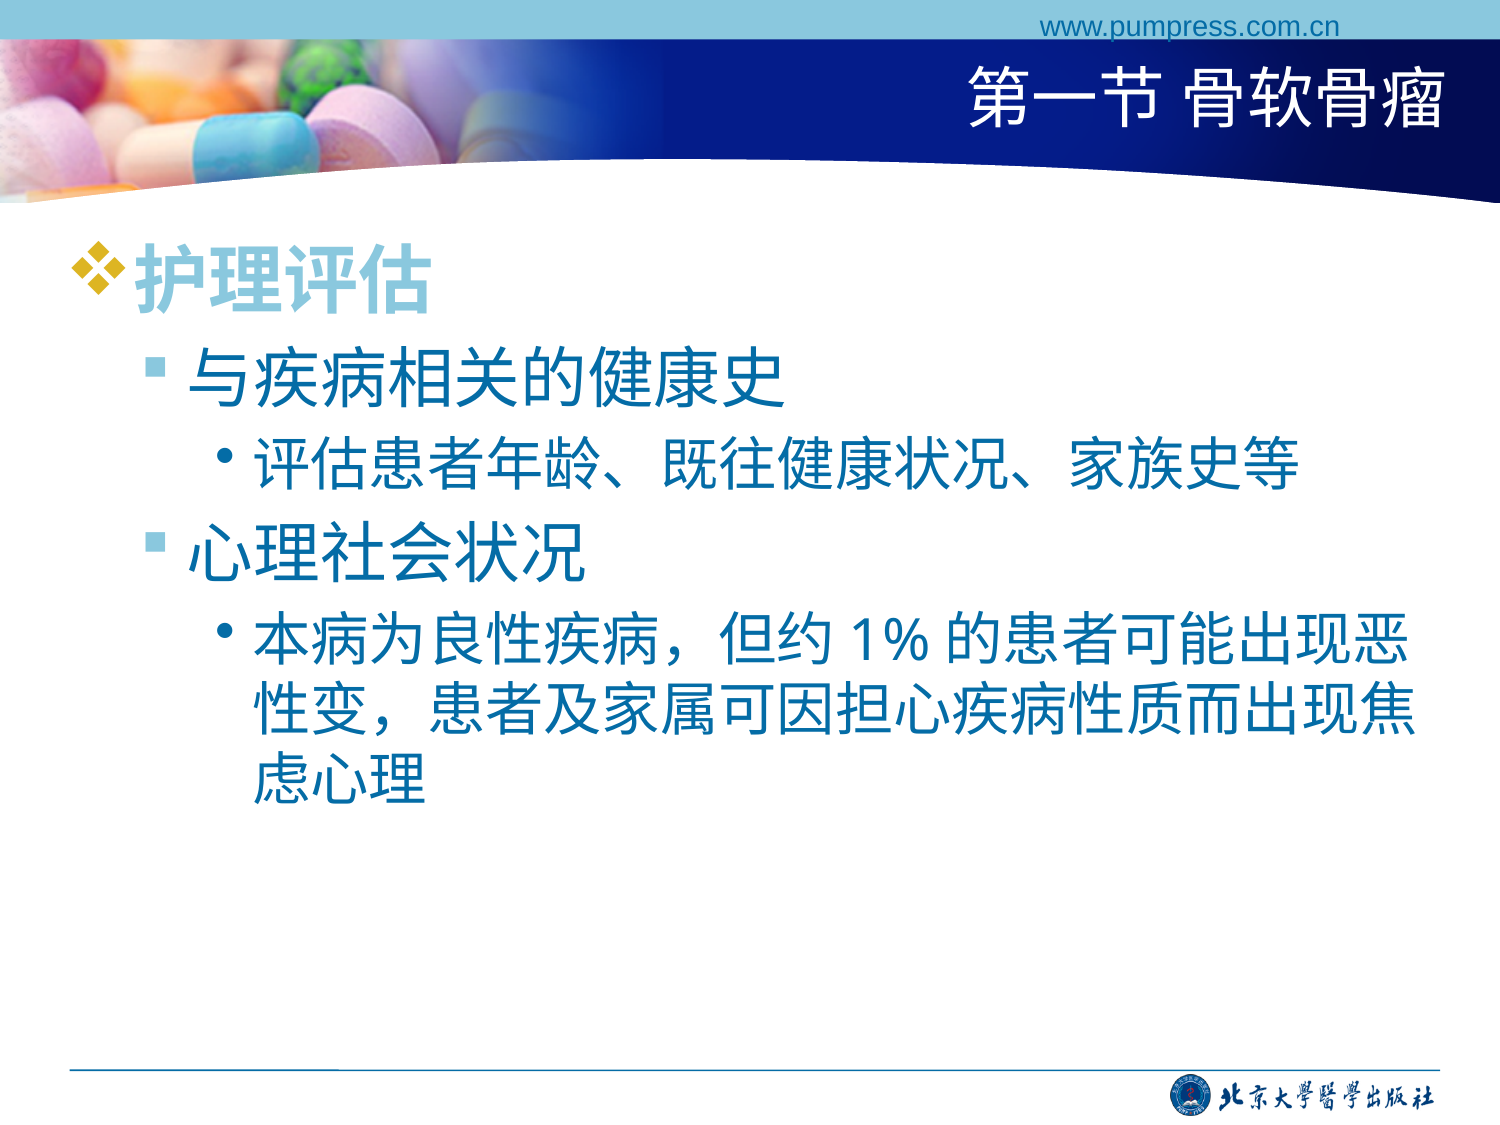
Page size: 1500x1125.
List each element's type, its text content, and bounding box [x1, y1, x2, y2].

list 护理评估 与疾病相关的健康史 评估患者年龄、既往健康状况、家族史等 心理社会状况 本病为良性疾病，但约1%的患者可能出现恶性变，患者及家属可因担心疾病性质而出现焦虑心理 [49, 224, 1463, 1026]
picture [0, 40, 1500, 203]
slide_number www.pumpress.com.cn [1025, 0, 1463, 38]
picture [1170, 1074, 1436, 1118]
title 第一节 骨软骨瘤 [137, 49, 1463, 143]
